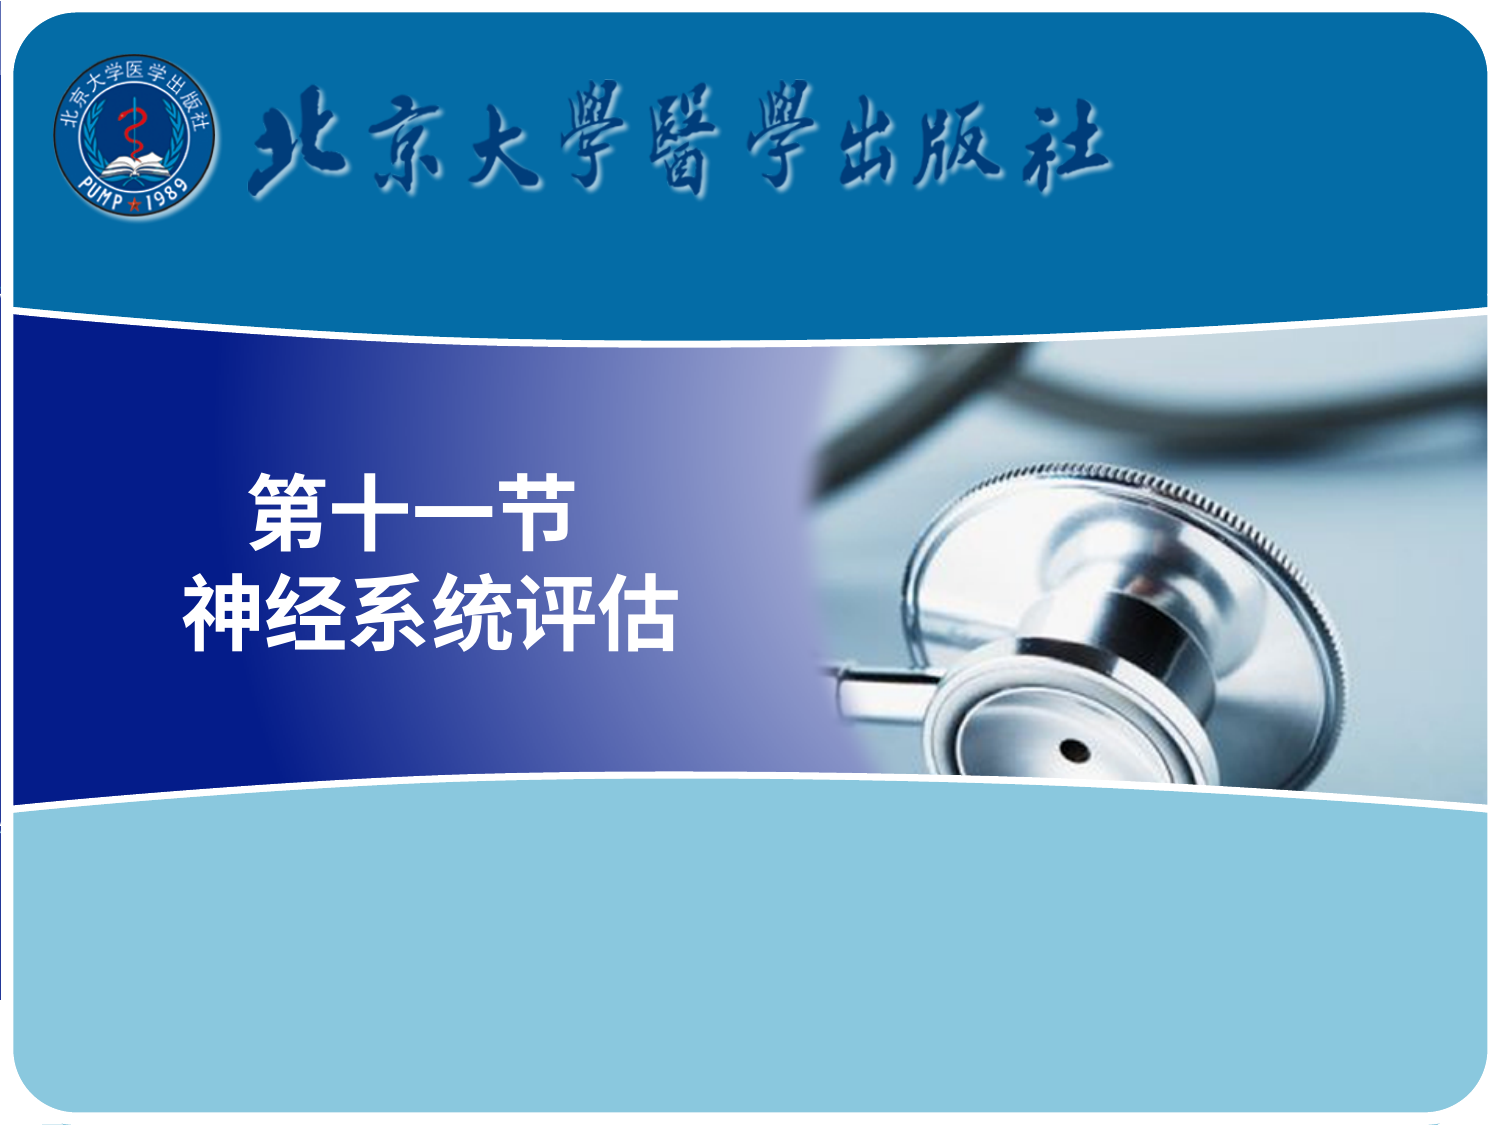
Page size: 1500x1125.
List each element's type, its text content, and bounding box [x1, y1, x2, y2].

picture [14, 315, 1487, 805]
title 第十一节 神经系统评估 [52, 373, 810, 749]
picture [53, 54, 1117, 225]
